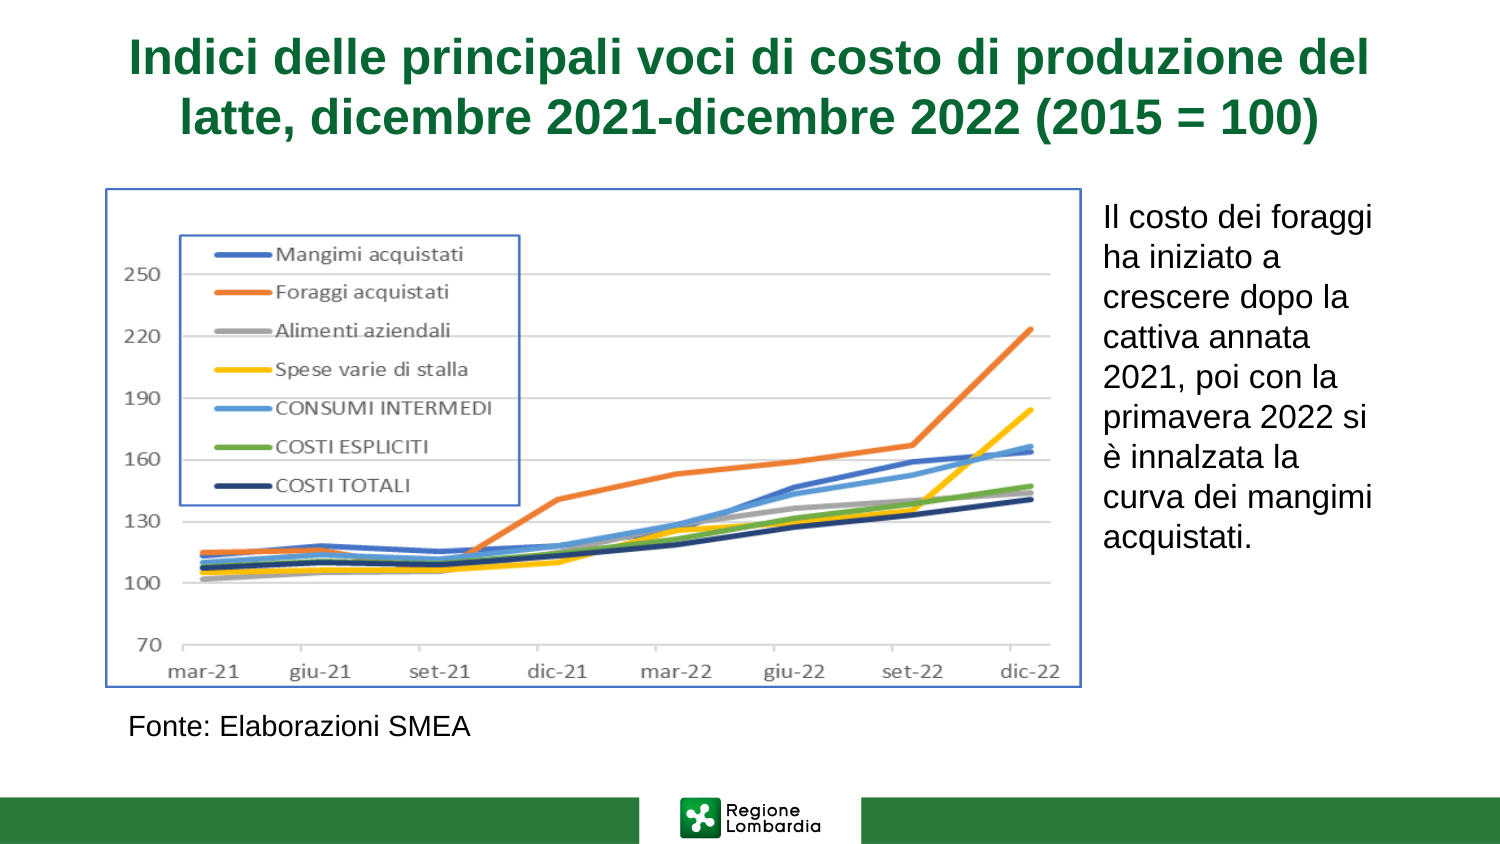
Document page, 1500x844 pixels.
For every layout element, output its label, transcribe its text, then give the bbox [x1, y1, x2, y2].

text_box Fonte: Elaborazioni SMEA [113, 699, 487, 750]
title Indici delle principali voci di costo di produzione del latte, dicembre 2021-dicembre 2022 (2015 = 100) [112, 30, 1388, 139]
picture [0, 0, 1500, 844]
subtitle Il costo dei foraggi ha iniziato a crescere dopo la cattiva annata 2021, poi con la primavera 2022 si è innalzata la curva dei mangimi acquistati. [1088, 188, 1400, 732]
